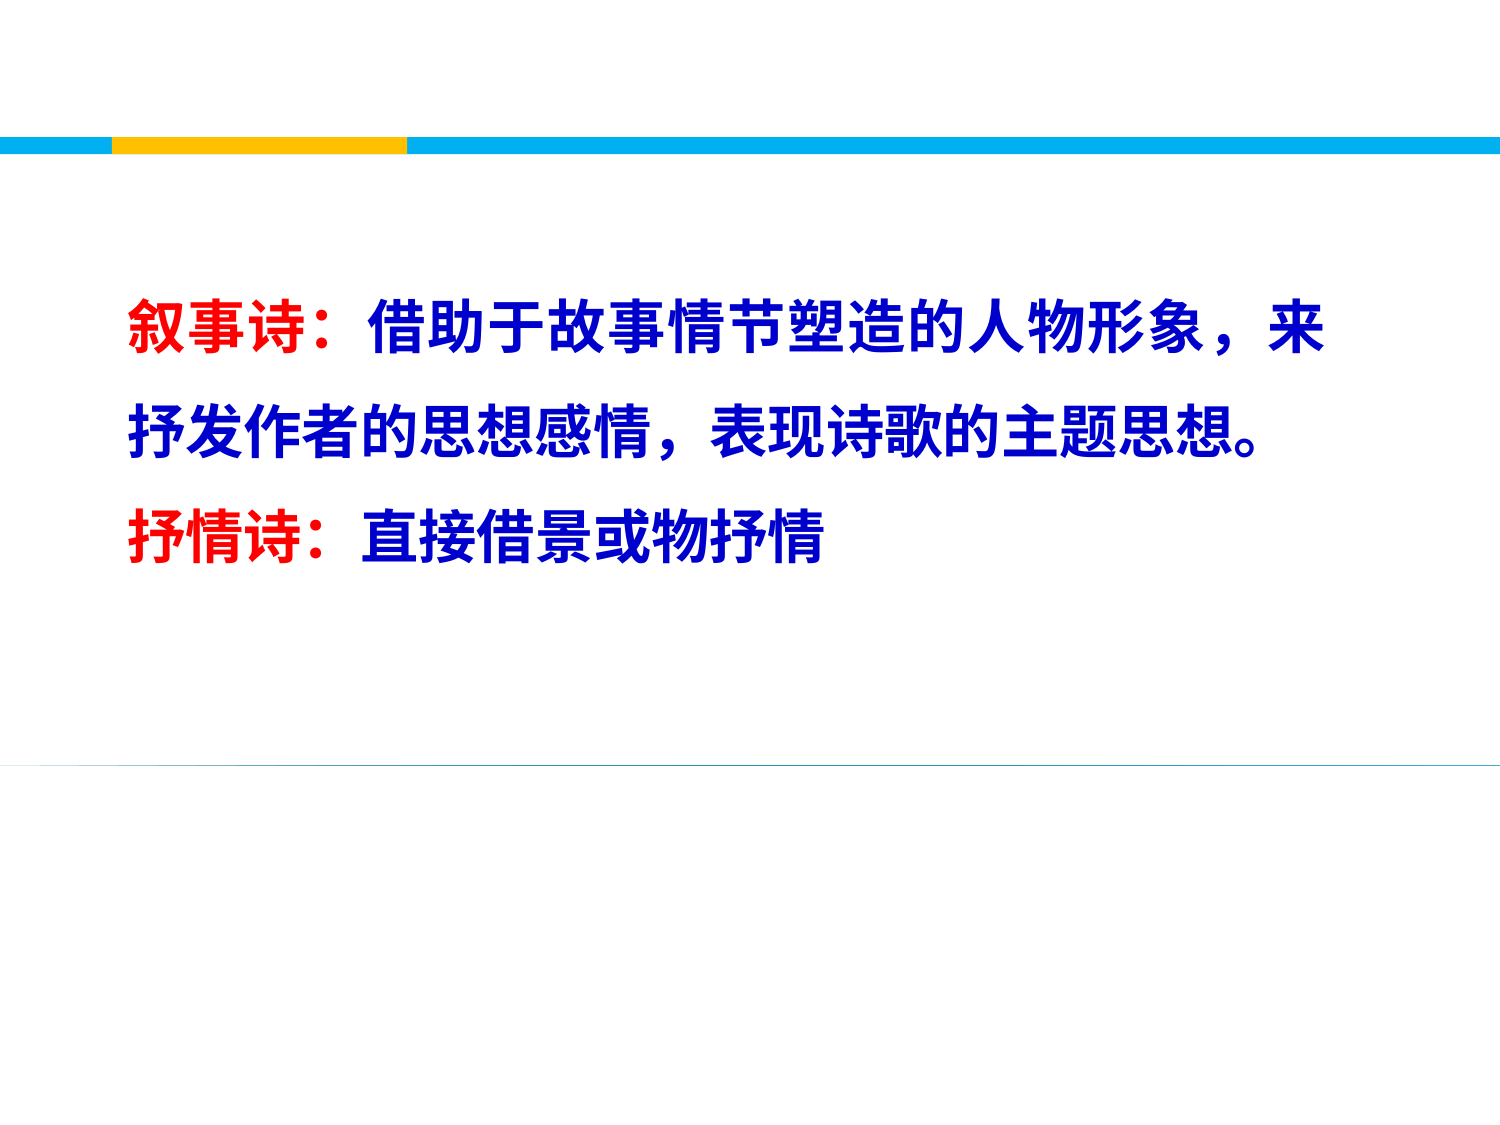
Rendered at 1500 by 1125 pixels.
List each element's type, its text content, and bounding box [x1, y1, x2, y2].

text_box [111, 137, 408, 155]
text_box 叙事诗：借助于故事情节塑造的人物形象，来抒发作者的思想感情，表现诗歌的主题思想。 抒情诗：直接借景或物抒情 [112, 247, 1341, 688]
text_box [408, 137, 1500, 155]
text_box [0, 137, 111, 155]
